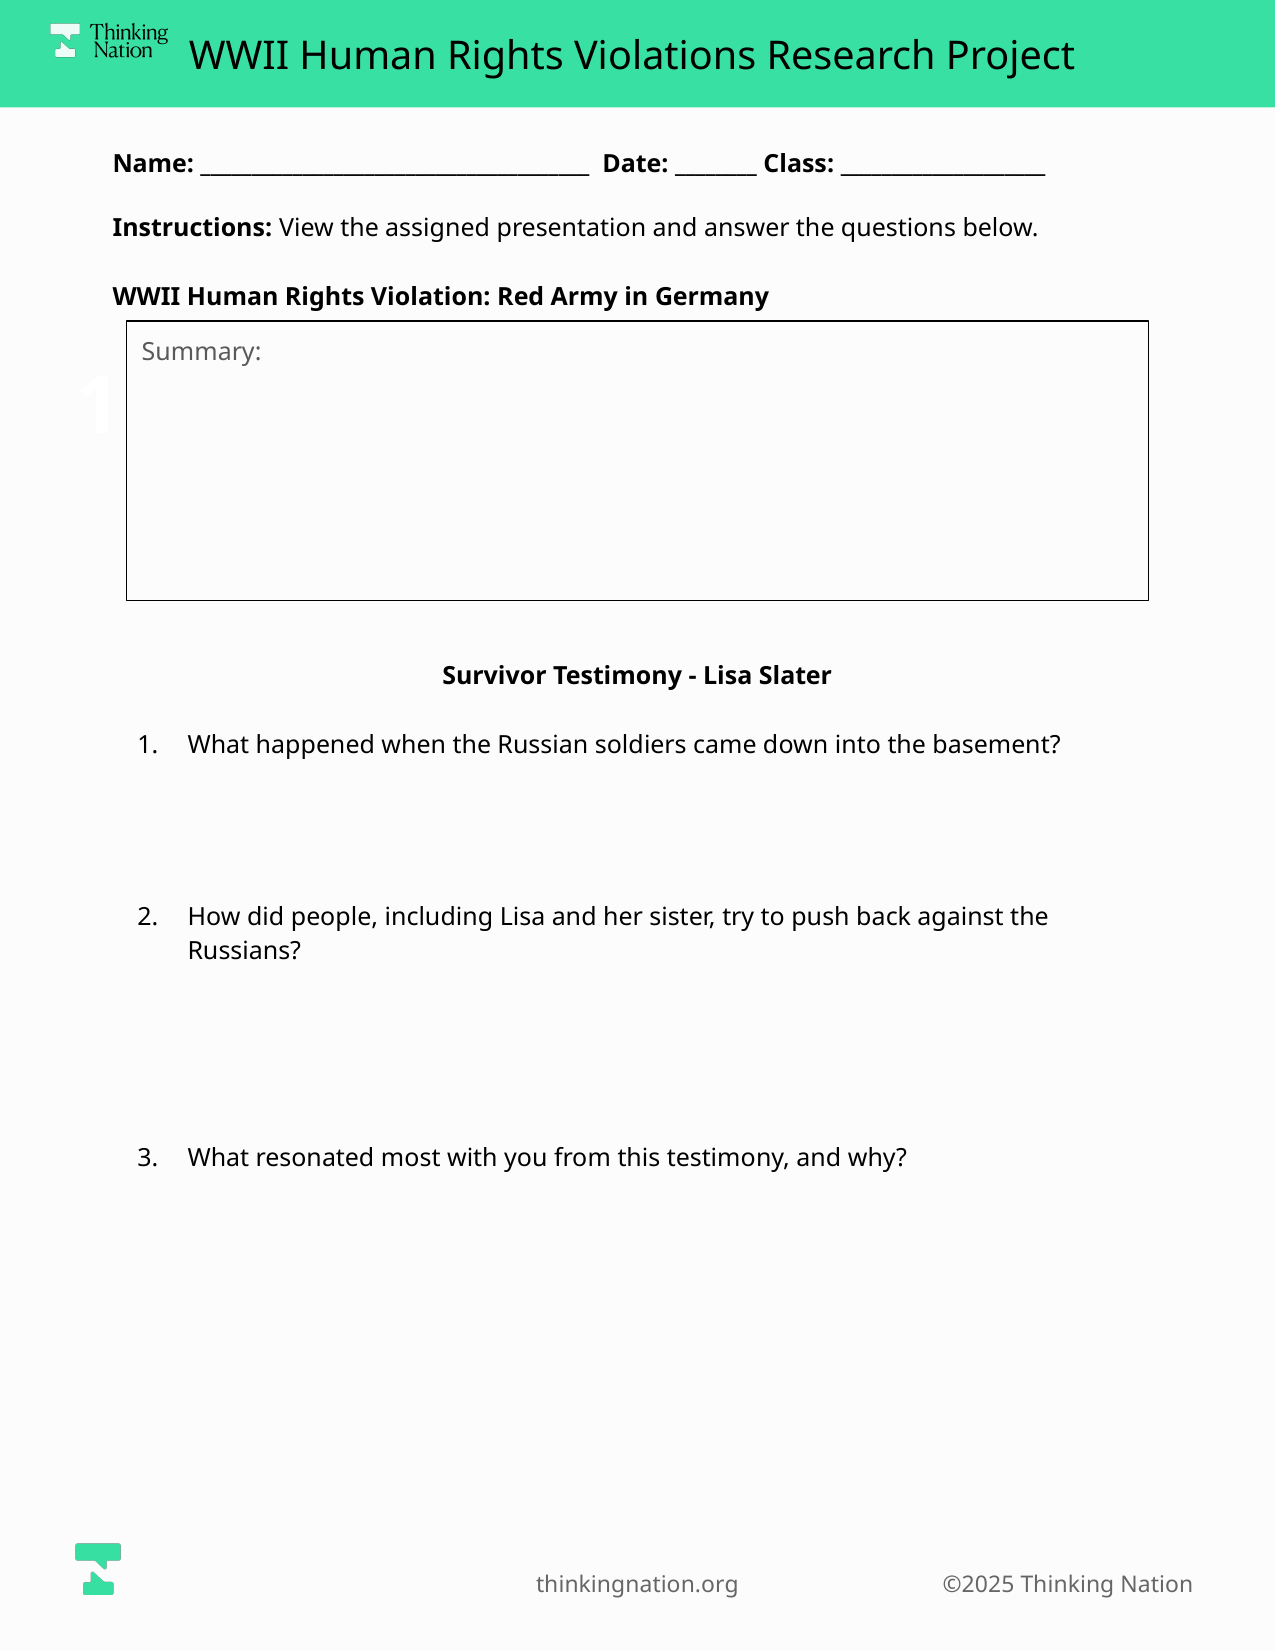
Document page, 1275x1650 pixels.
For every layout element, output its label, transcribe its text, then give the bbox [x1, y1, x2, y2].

text_box 1 [30, 315, 165, 450]
text_box thinkingnation.org [486, 1553, 789, 1605]
picture [36, 12, 172, 69]
text_box Name: ______________________________________ Date: ________ Class: ____________________ Instructions: View the assigned presentation and answer the questions below. WWII Human Rights Violation: Red Army in Germany Survivor Testimony - Lisa Slater What happened when the Russian soldiers came down into the basement? How did people, including Lisa and her sister, try to push back against the Russians? What resonated most with you from this testimony, and why? [97, 132, 1178, 1221]
text_box ©2025 Thinking Nation [907, 1553, 1210, 1605]
text_box Summary: [126, 320, 1149, 601]
text_box WWII Human Rights Violations Research Project [0, 0, 1275, 108]
picture [62, 1533, 134, 1605]
